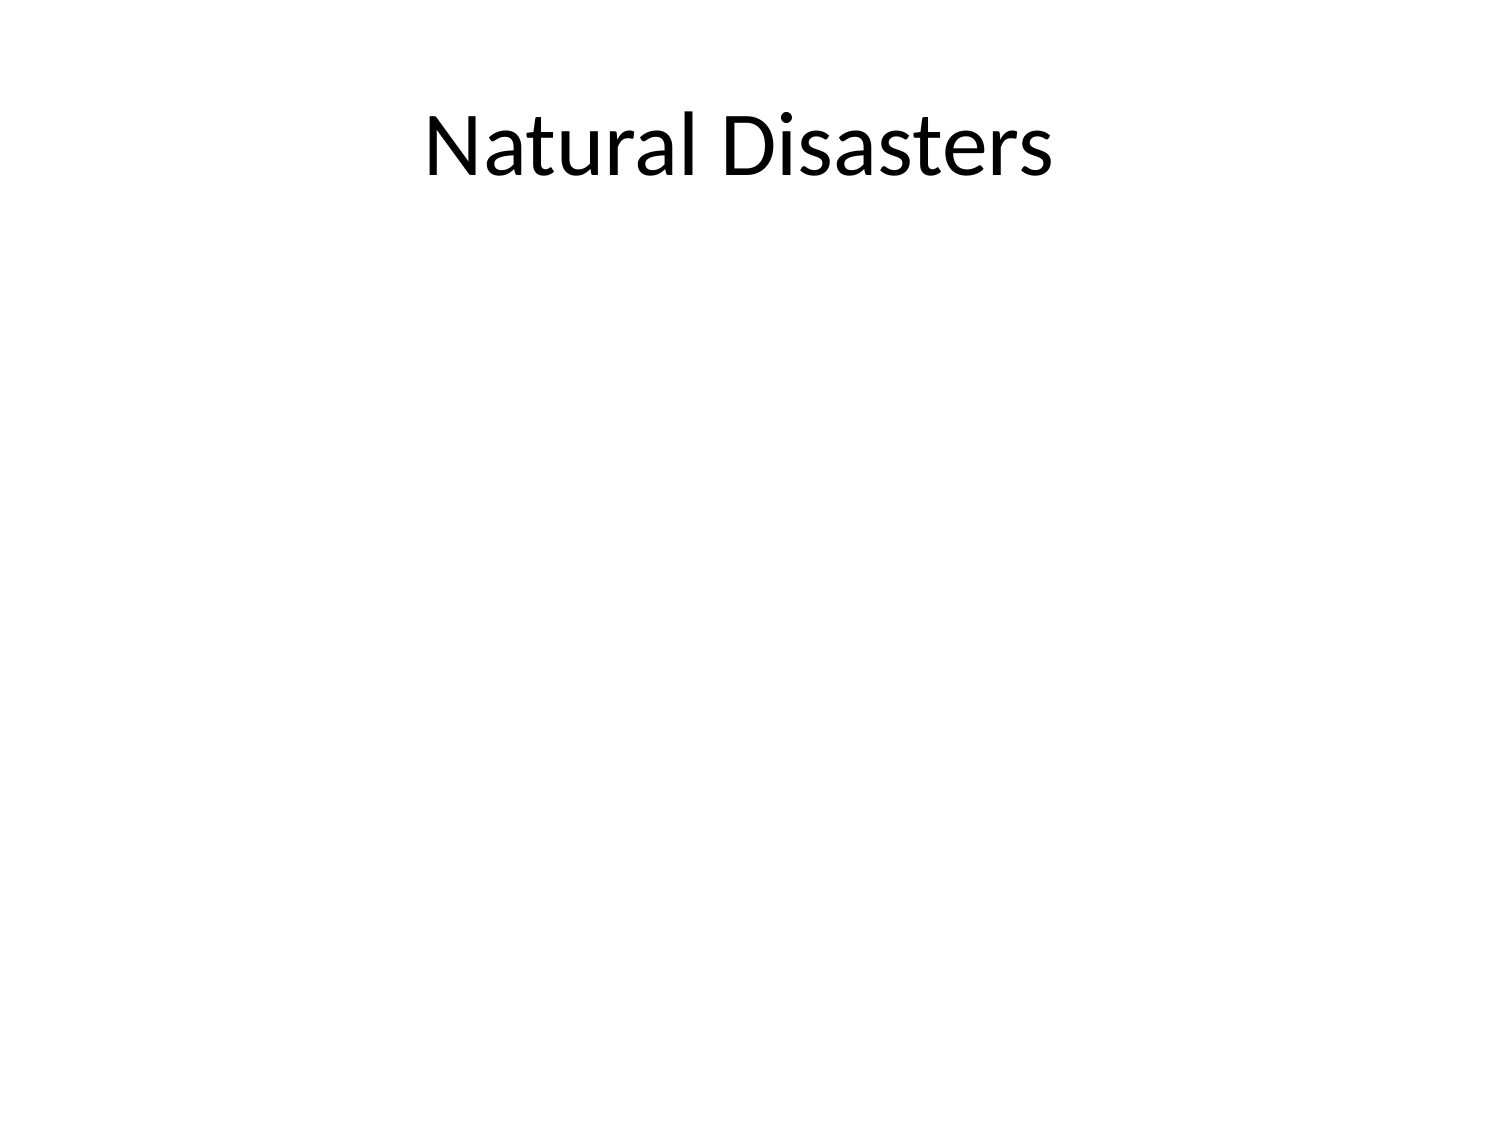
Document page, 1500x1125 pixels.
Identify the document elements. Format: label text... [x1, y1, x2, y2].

title Natural Disasters [75, 45, 1425, 233]
